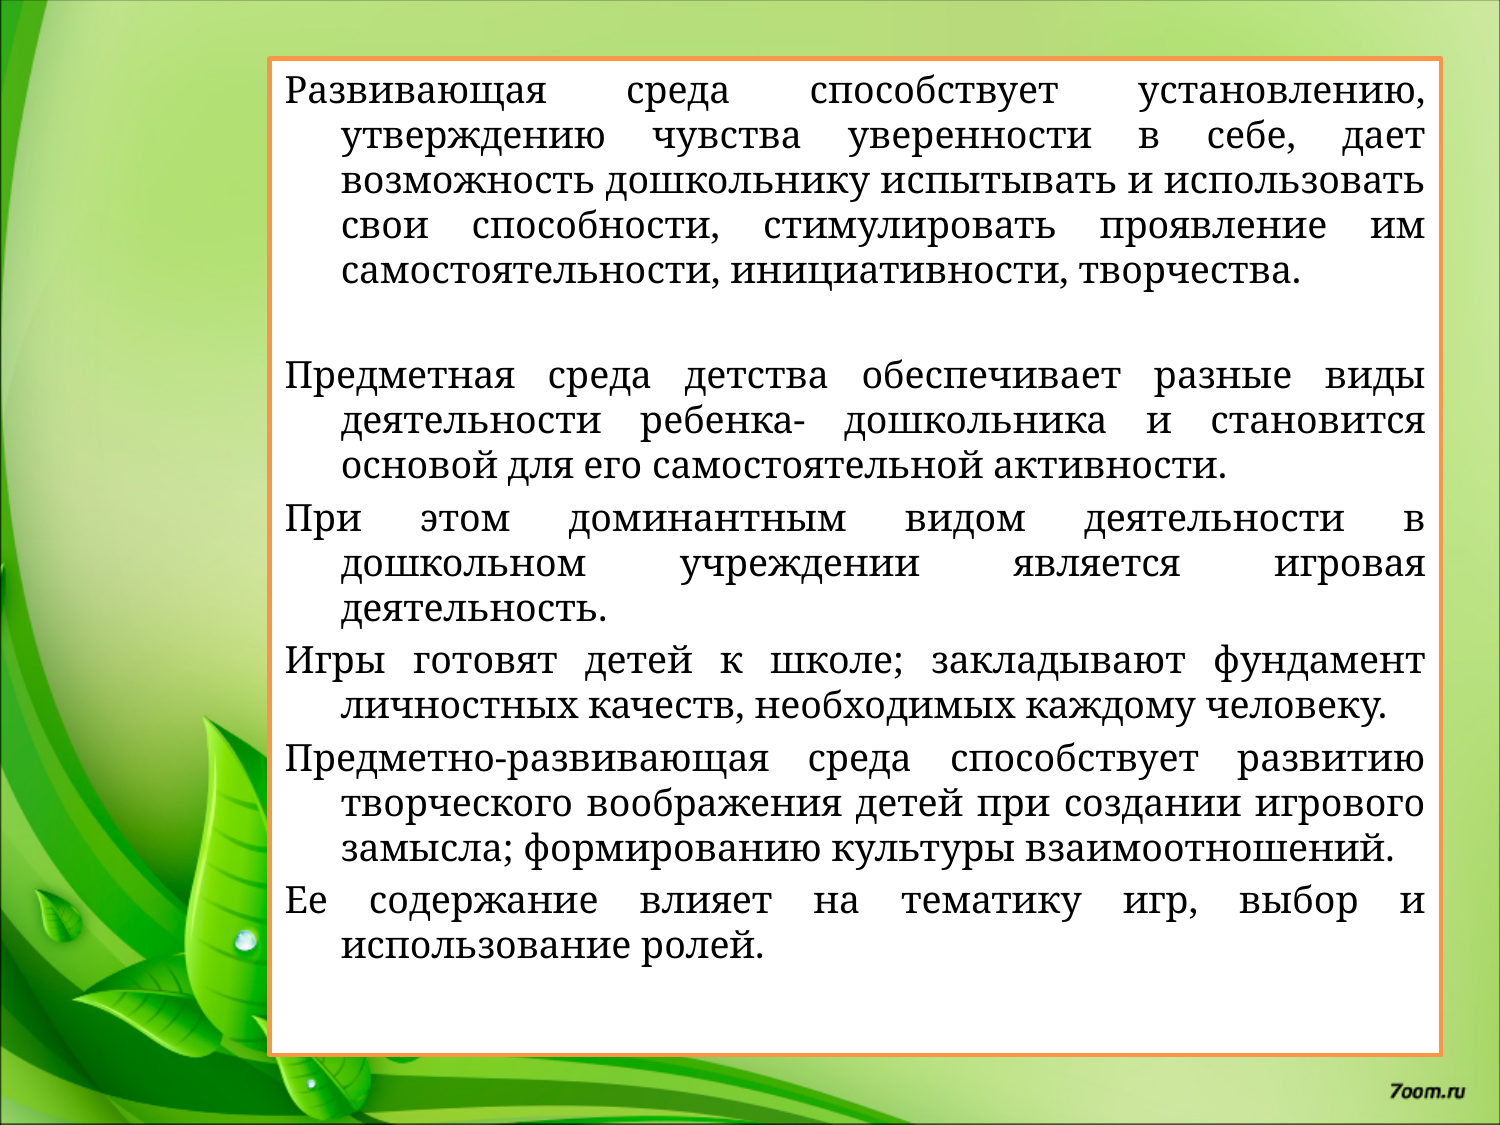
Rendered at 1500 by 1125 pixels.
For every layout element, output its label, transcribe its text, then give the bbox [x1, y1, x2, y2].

picture [0, 0, 1500, 1125]
list Развивающая среда способствует установлению, утверждению чувства уверенности в себе, дает возможность дошкольнику испытывать и использовать свои способности, стимулировать проявление им самостоятельности, инициативности, творчества. Предметная среда детства обеспечивает разные виды деятельности ребенка- дошкольника и становится основой для его самостоятельной активности. При этом доминантным видом деятельности в дошкольном учреждении является игровая деятельность. Игры готовят детей к школе; закладывают фундамент личностных качеств, необходимых каждому человеку. Предметно-развивающая среда способствует развитию творческого воображения детей при создании игрового замысла; формированию культуры взаимоотношений. Ее содержание влияет на тематику игр, выбор и использование ролей. [267, 56, 1443, 1057]
